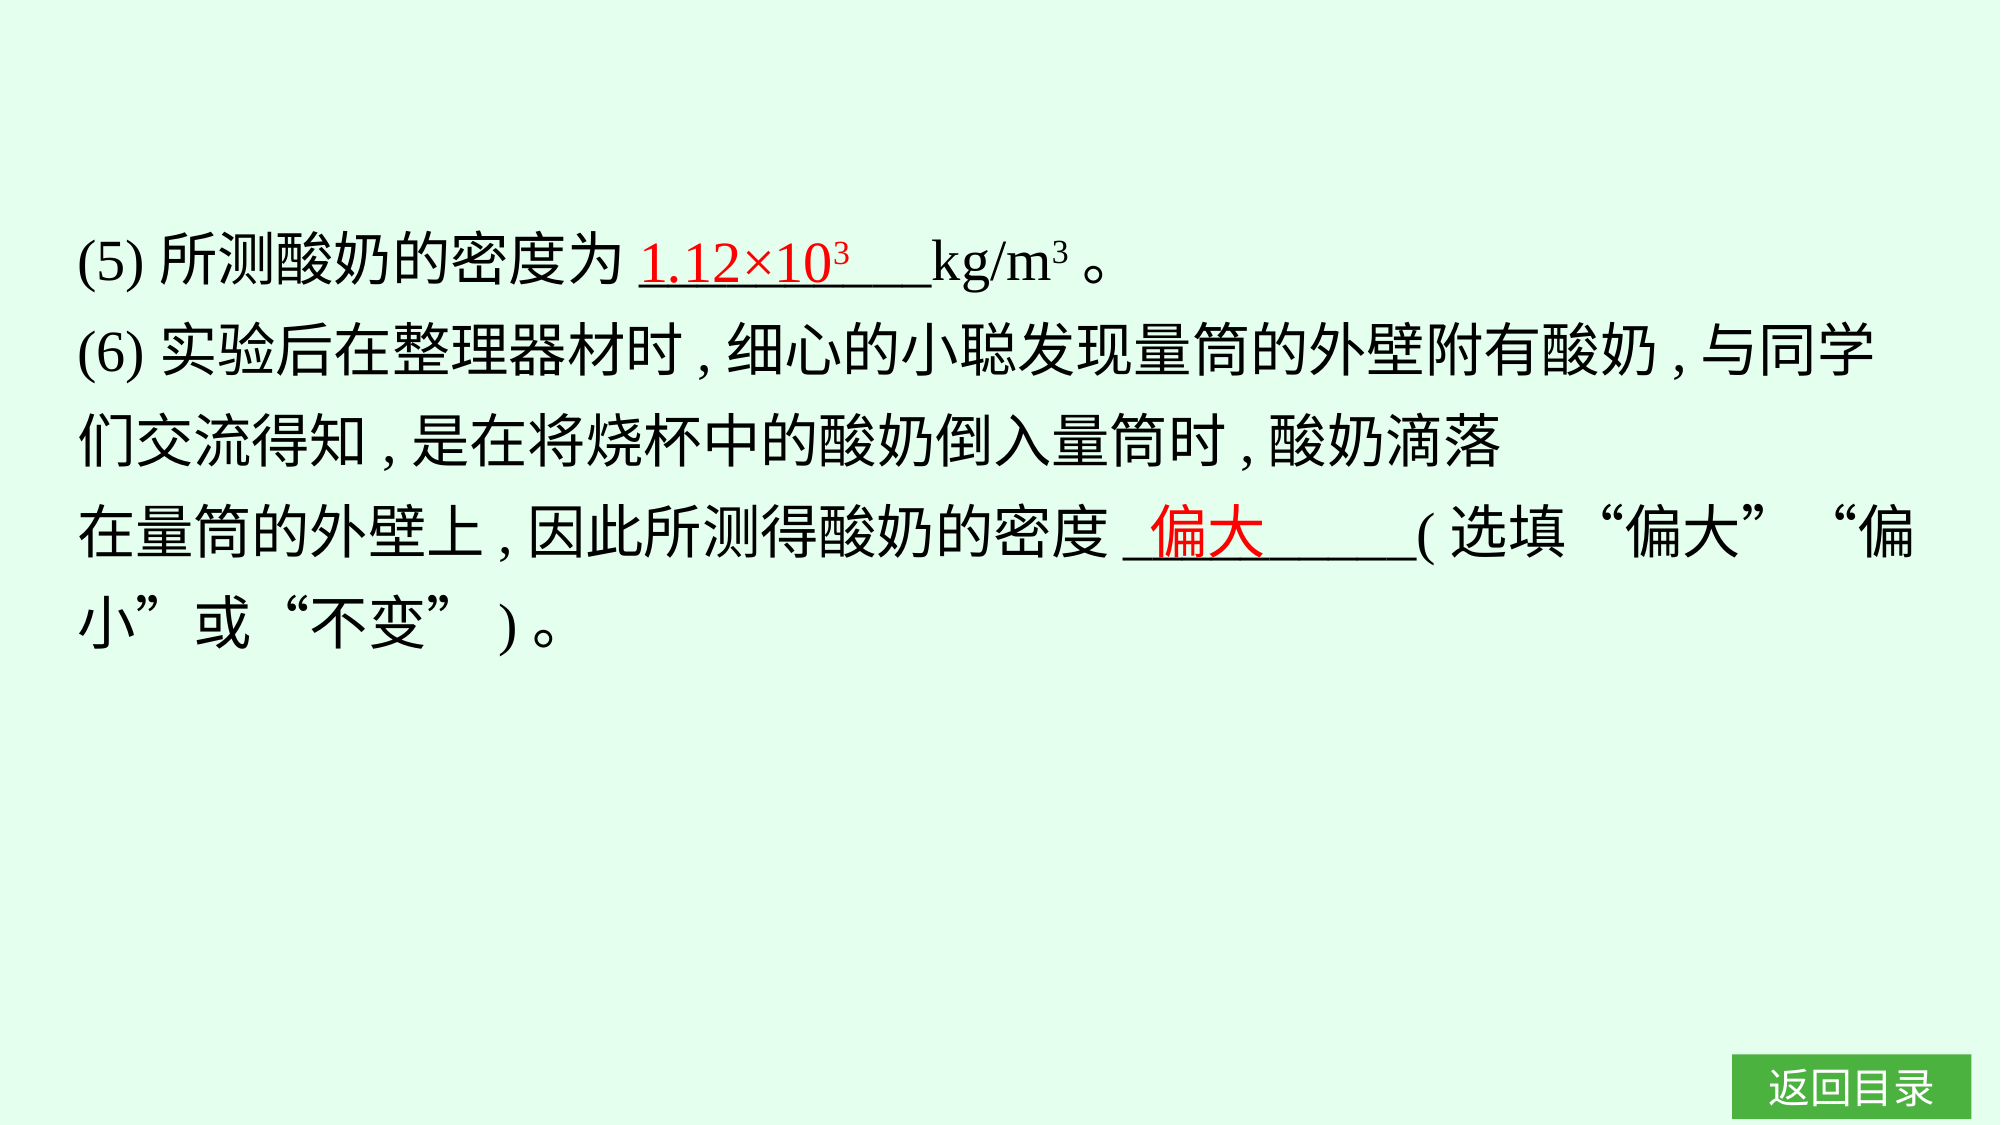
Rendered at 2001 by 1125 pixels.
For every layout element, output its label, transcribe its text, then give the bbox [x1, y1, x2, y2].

text_box (5)所测酸奶的密度为__________kg/m3。 (6)实验后在整理器材时,细心的小聪发现量筒的外壁附有酸奶,与同学们交流得知,是在将烧杯中的酸奶倒入量筒时,酸奶滴落 在量筒的外壁上,因此所测得酸奶的密度__________(选填“偏大”“偏小”或“不变”)。 [62, 193, 1938, 664]
text_box 偏大 [1134, 466, 1295, 573]
text_box 1.12×103 [624, 195, 874, 302]
